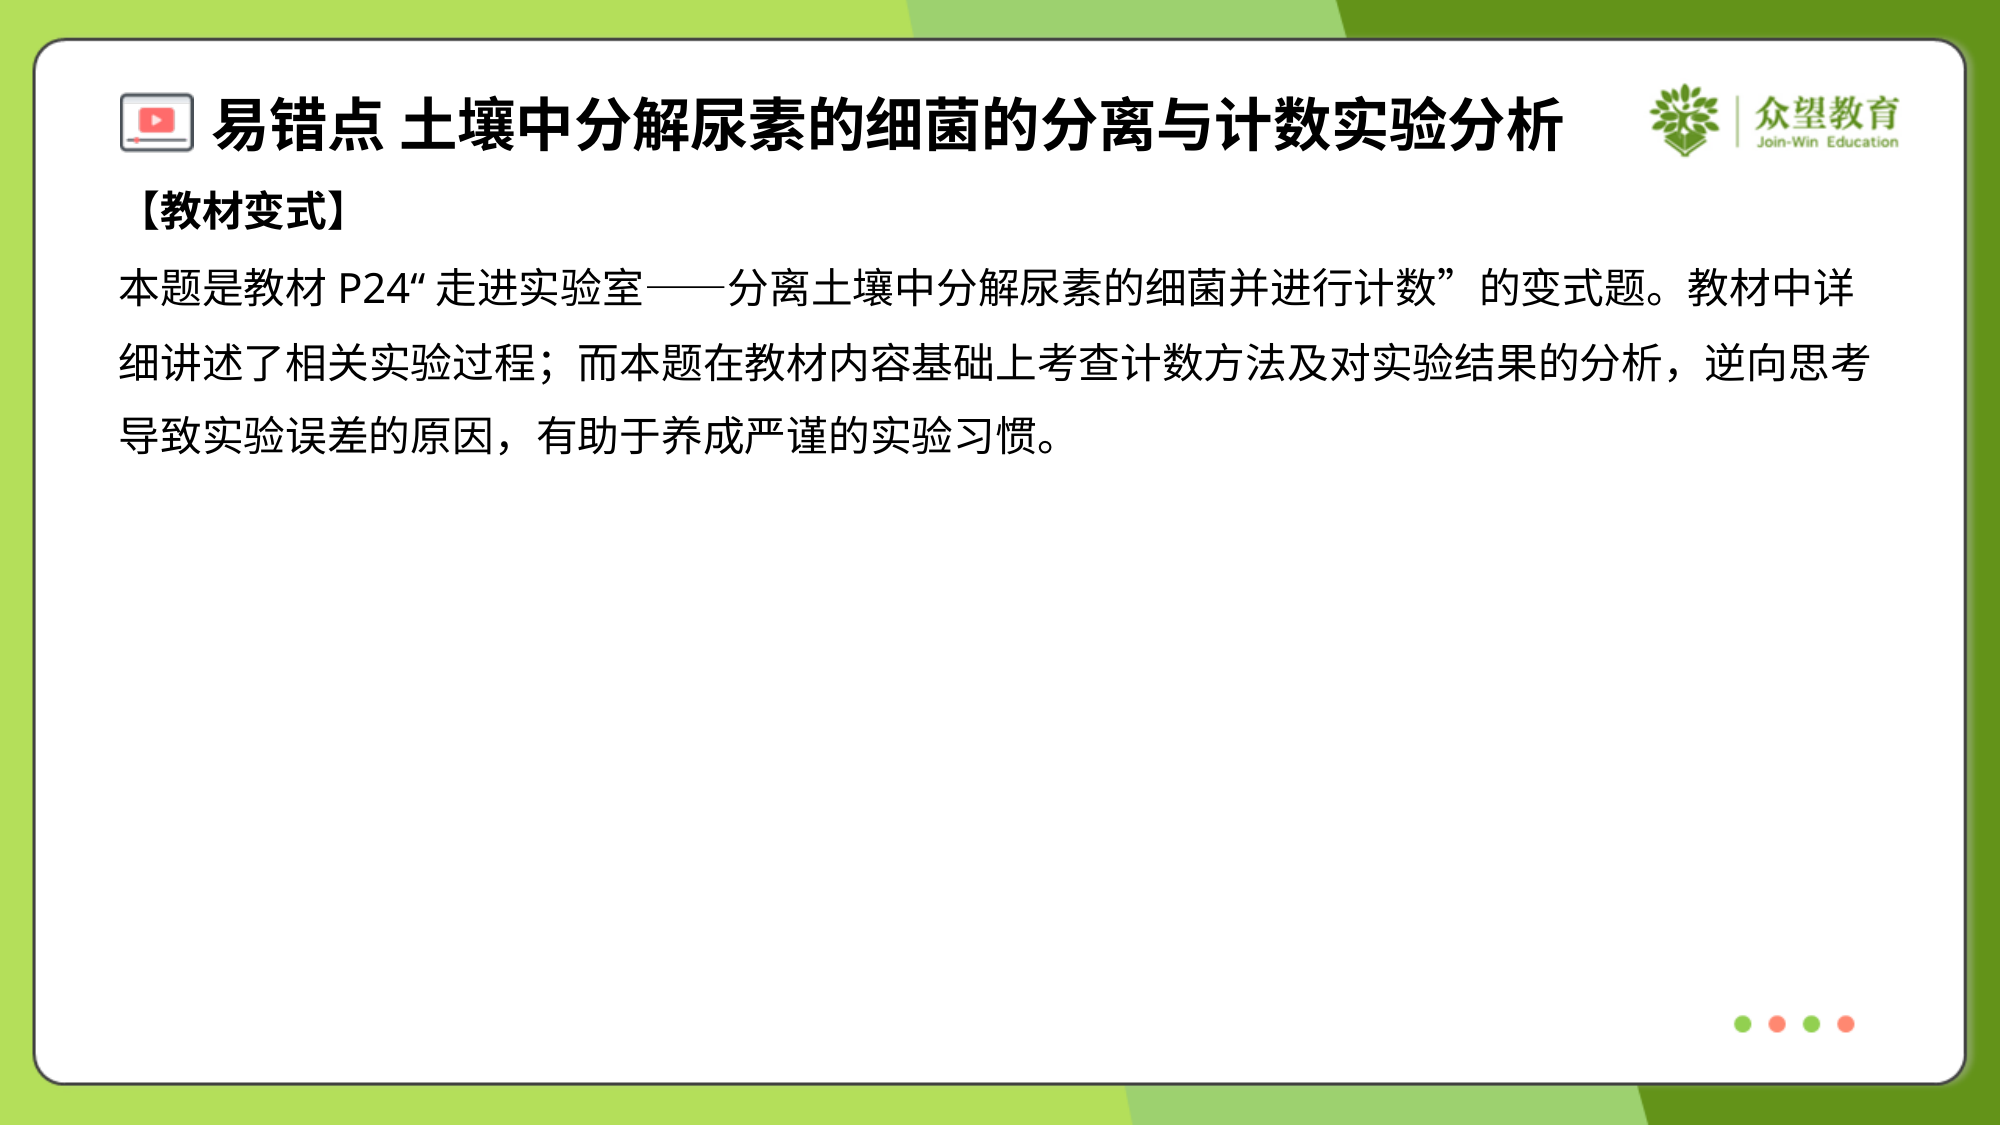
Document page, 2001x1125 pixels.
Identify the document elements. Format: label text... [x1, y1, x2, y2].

picture [0, 0, 2000, 1125]
text_box 【教材变式】 本题是教材P24“走进实验室——分离土壤中分解尿素的细菌并进行计数”的变式题。教材中详 细讲述了相关实验过程；而本题在教材内容基础上考查计数方法及对实验结果的分析，逆向思考 导致实验误差的原因，有助于养成严谨的实验习惯。 [118, 159, 1883, 452]
